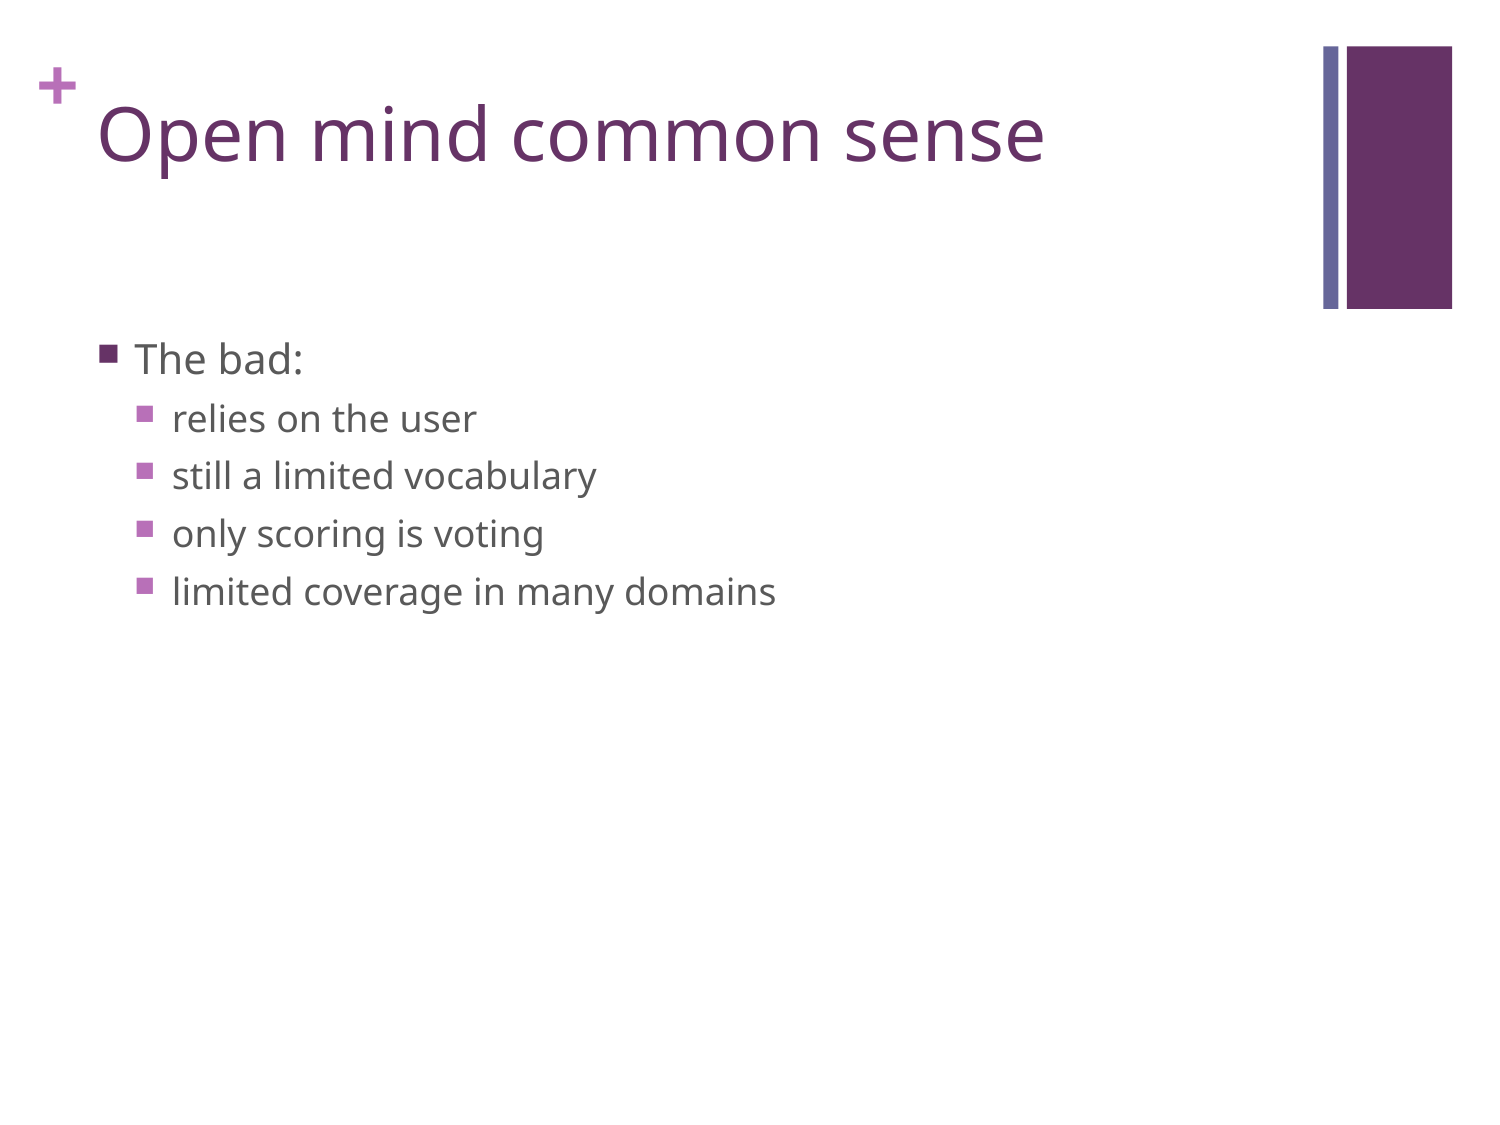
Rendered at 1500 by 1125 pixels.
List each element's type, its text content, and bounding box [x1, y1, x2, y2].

list The bad: relies on the user still a limited vocabulary only scoring is voting limited coverage in many domains [81, 324, 1322, 1005]
title Open mind common sense [81, 79, 1322, 263]
